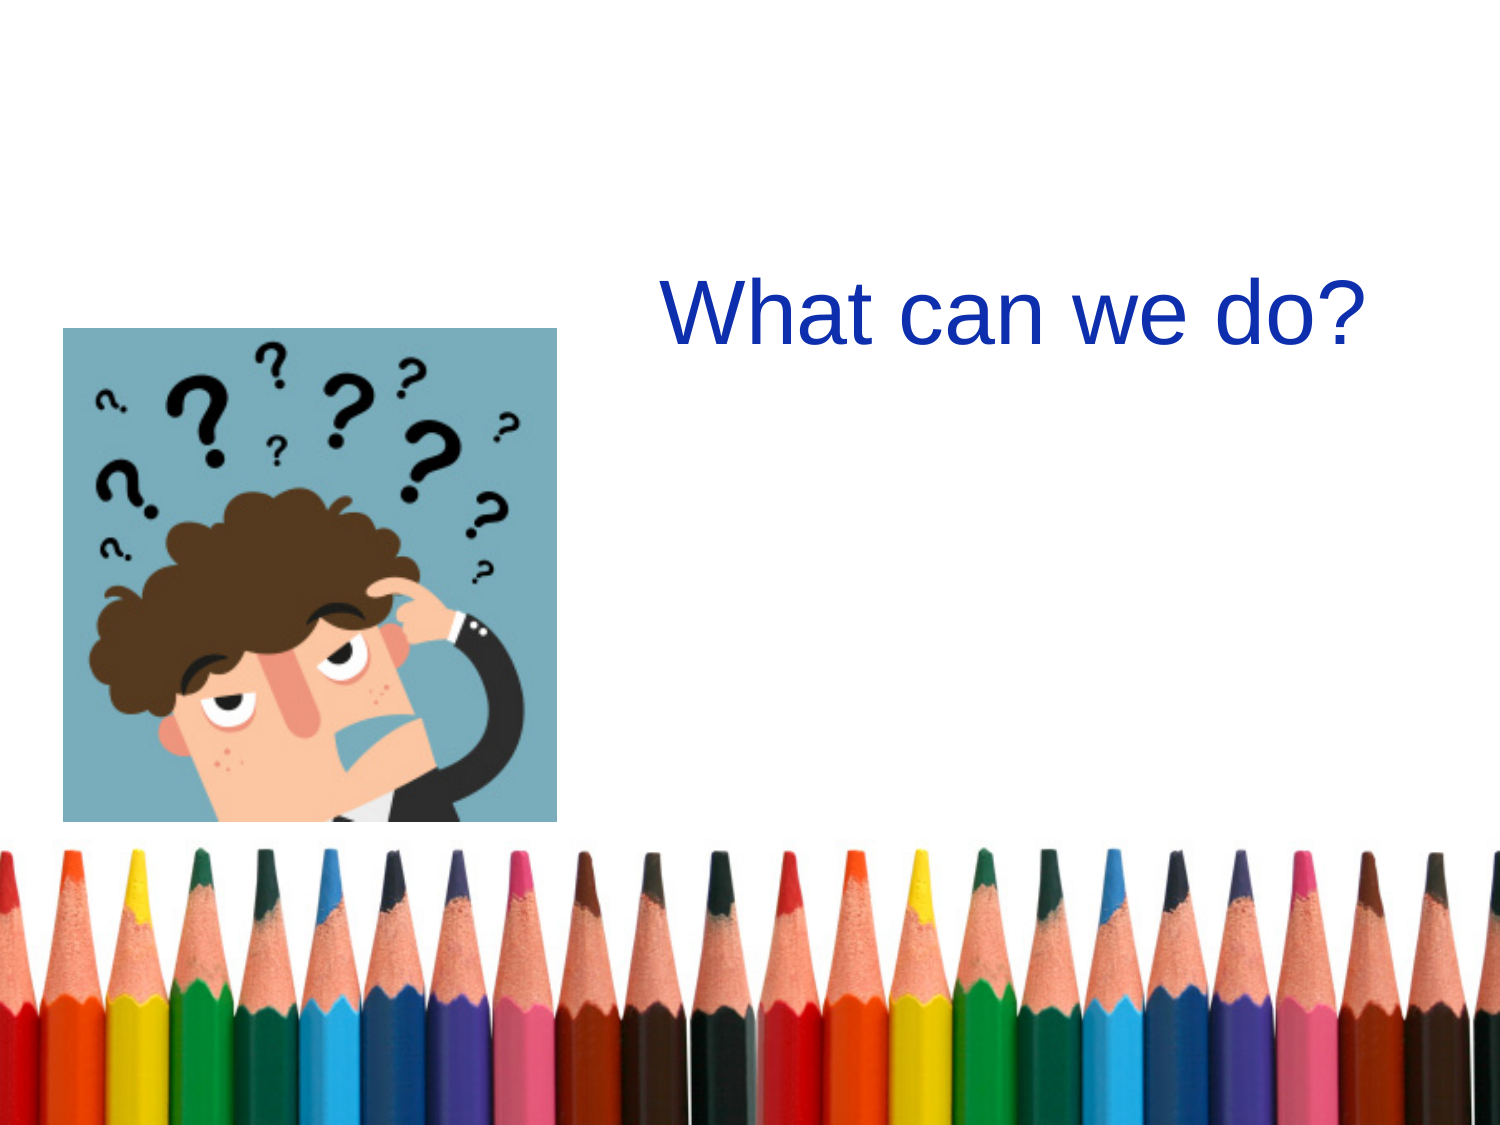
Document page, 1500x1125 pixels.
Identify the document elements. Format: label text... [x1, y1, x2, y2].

title What can we do? [108, 258, 1384, 447]
picture [0, 0, 1500, 1125]
